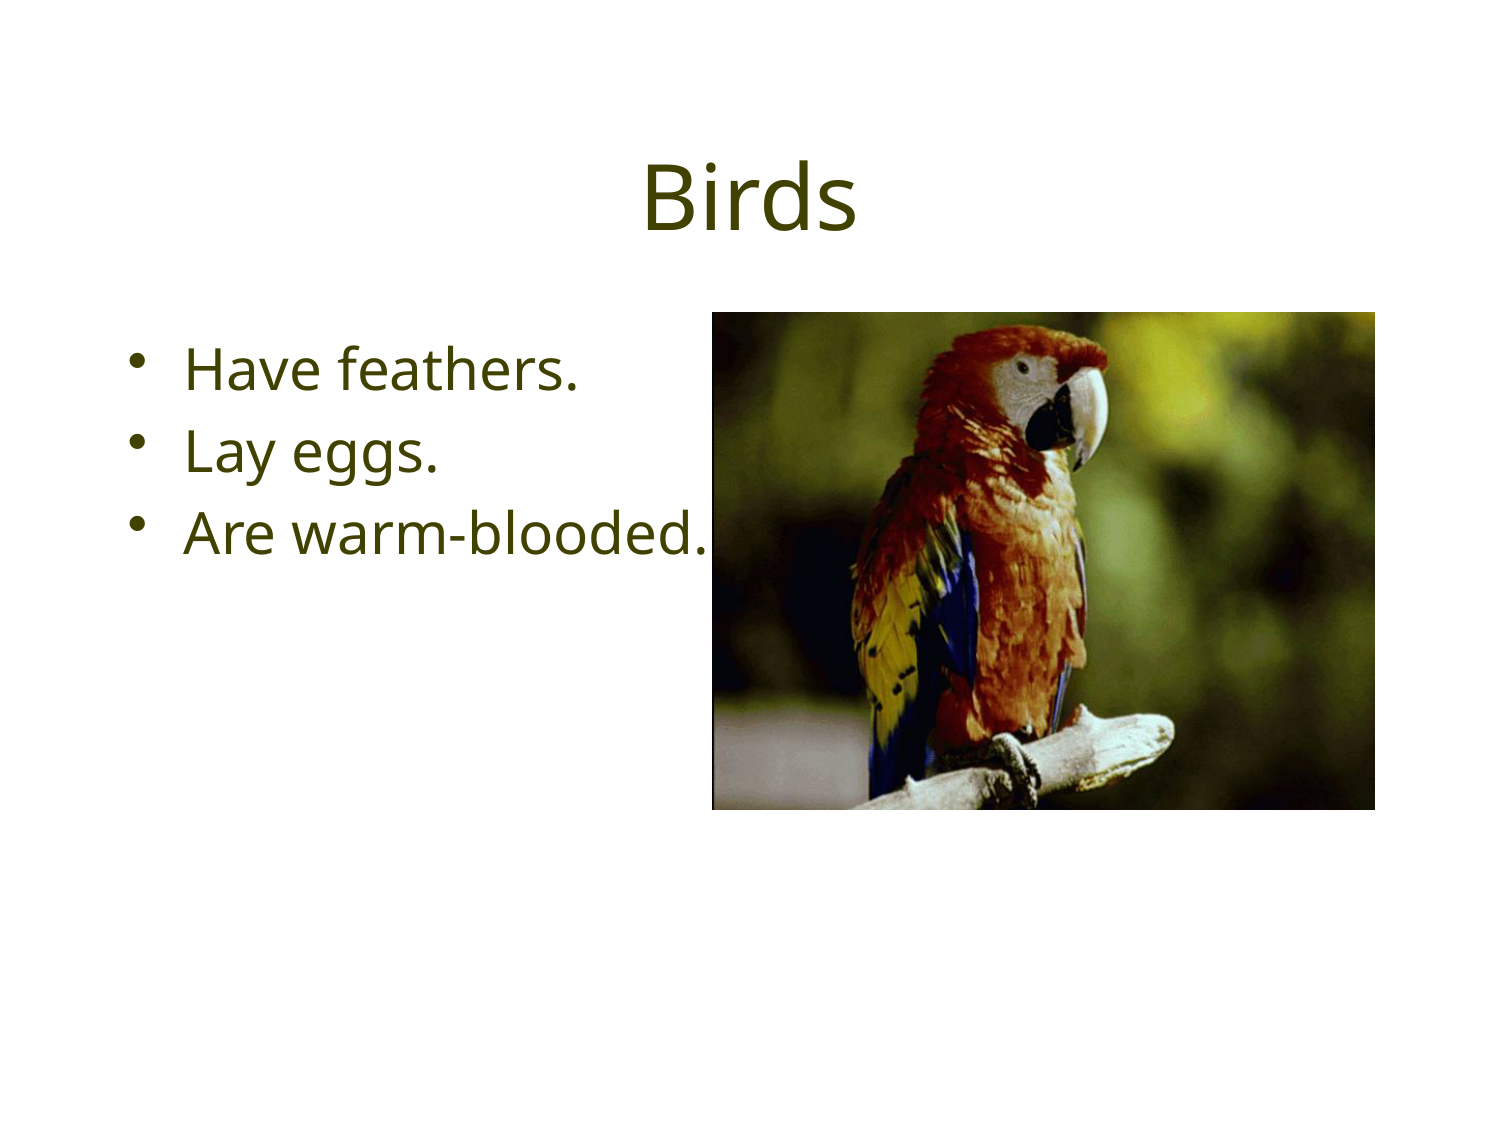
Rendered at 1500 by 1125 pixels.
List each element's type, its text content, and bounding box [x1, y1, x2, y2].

picture [712, 312, 1376, 810]
title Birds [112, 99, 1388, 288]
list Have feathers. Lay eggs. Are warm-blooded. [112, 324, 738, 1001]
